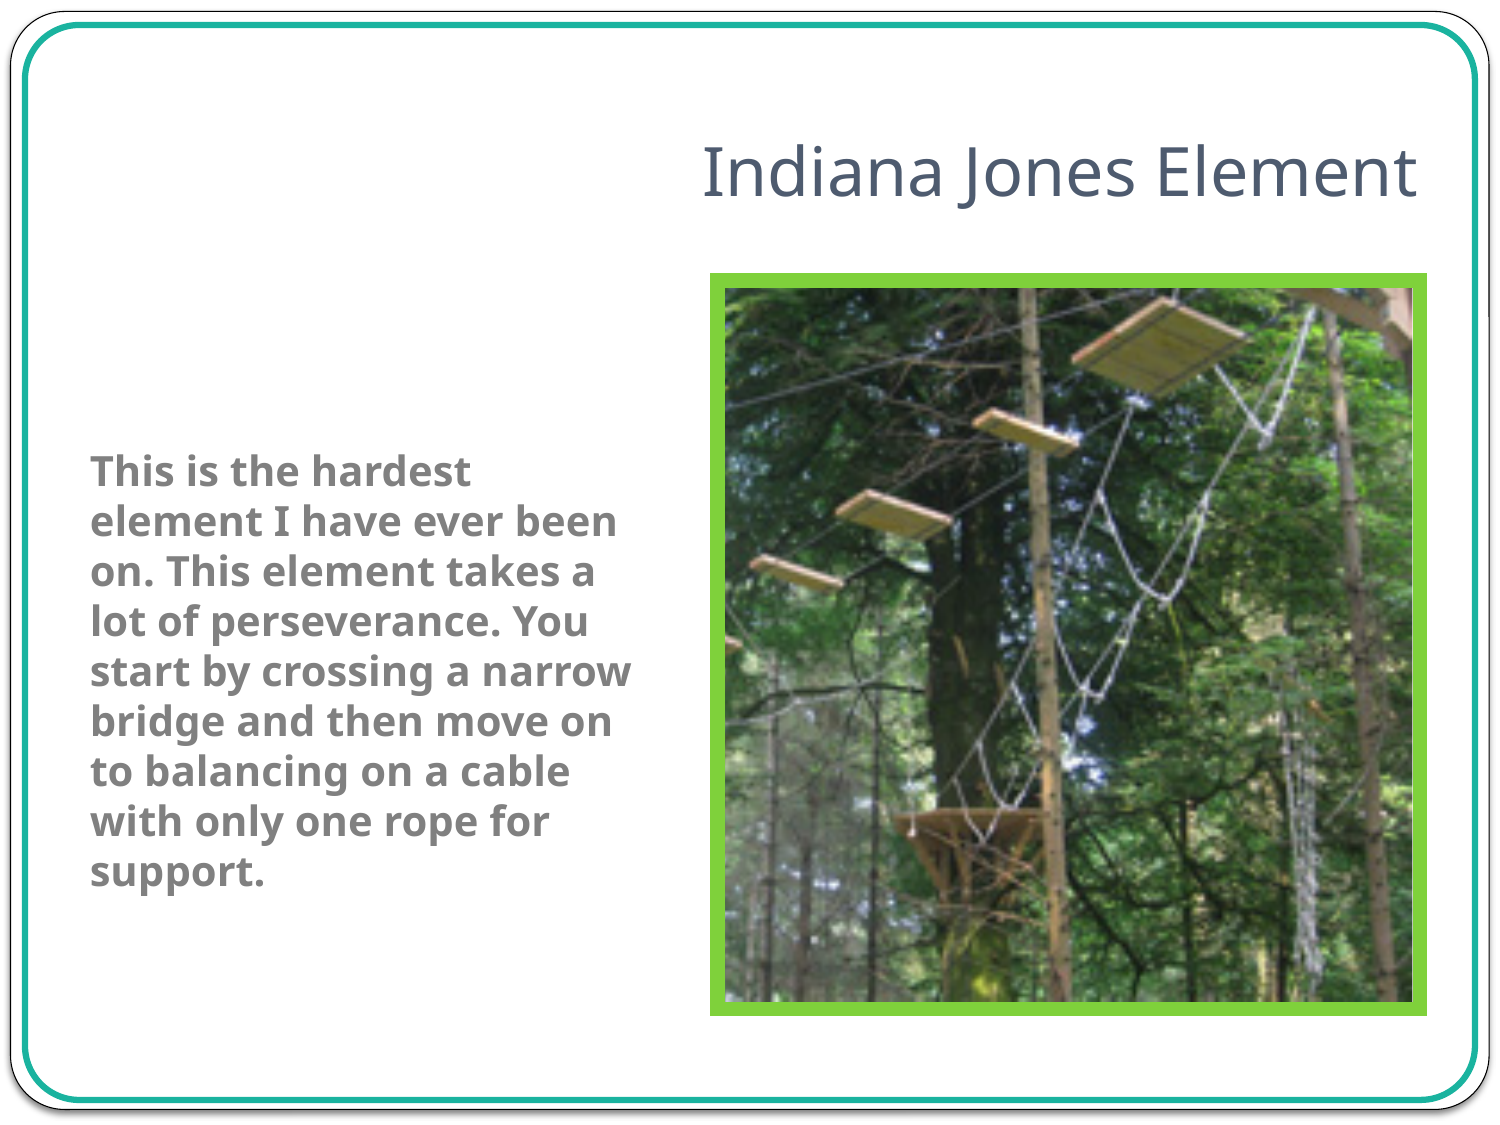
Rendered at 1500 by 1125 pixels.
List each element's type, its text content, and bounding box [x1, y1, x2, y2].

title Indiana Jones Element [687, 112, 1438, 225]
text_box [23, 23, 1476, 1101]
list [724, 287, 1413, 1003]
text_box This is the hardest element I have ever been on. This element takes a lot of perseverance. You start by crossing a narrow bridge and then move on to balancing on a cable with only one rope for support. [74, 437, 663, 903]
